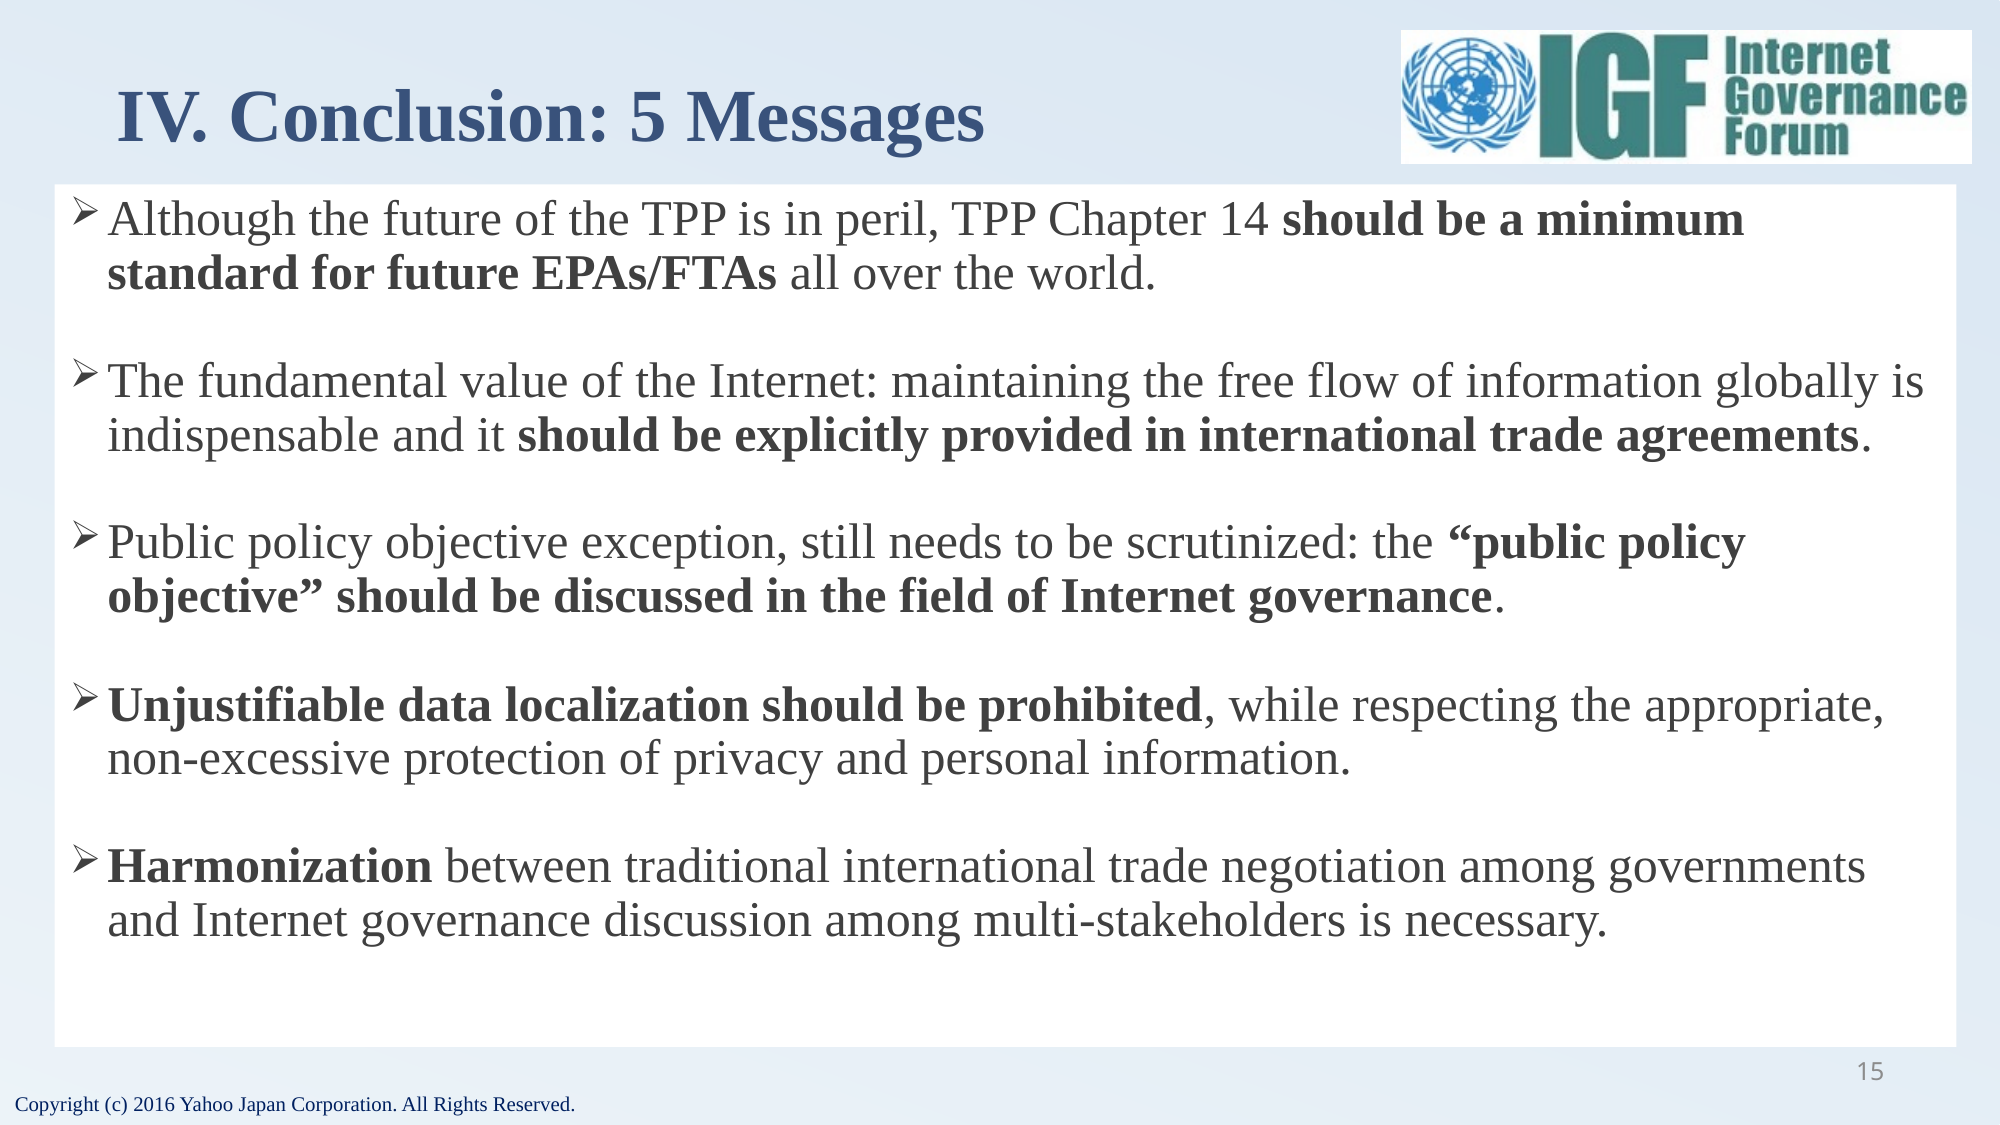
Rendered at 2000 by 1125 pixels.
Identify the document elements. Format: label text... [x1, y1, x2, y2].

text_box Copyright (c) 2016 Yahoo Japan Corporation. All Rights Reserved. [0, 1083, 598, 1125]
text_box IV. Conclusion: 5 Messages [101, 30, 1401, 164]
picture [1401, 30, 1972, 164]
slide_number 15 [1432, 1047, 1900, 1103]
list Although the future of the TPP is in peril, TPP Chapter 14 should be a minimum standard for future EPAs/FTAs all over the world. The fundamental value of the Internet: maintaining the free flow of information globally is indispensable and it should be explicitly provided in international trade agreements. Public policy objective exception, still needs to be scrutinized: the “public policy objective” should be discussed in the field of Internet governance. Unjustifiable data localization should be prohibited, while respecting the appropriate, non-excessive protection of privacy and personal information. Harmonization between traditional international trade negotiation among governments and Internet governance discussion among multi-stakeholders is necessary. [54, 184, 1957, 1047]
